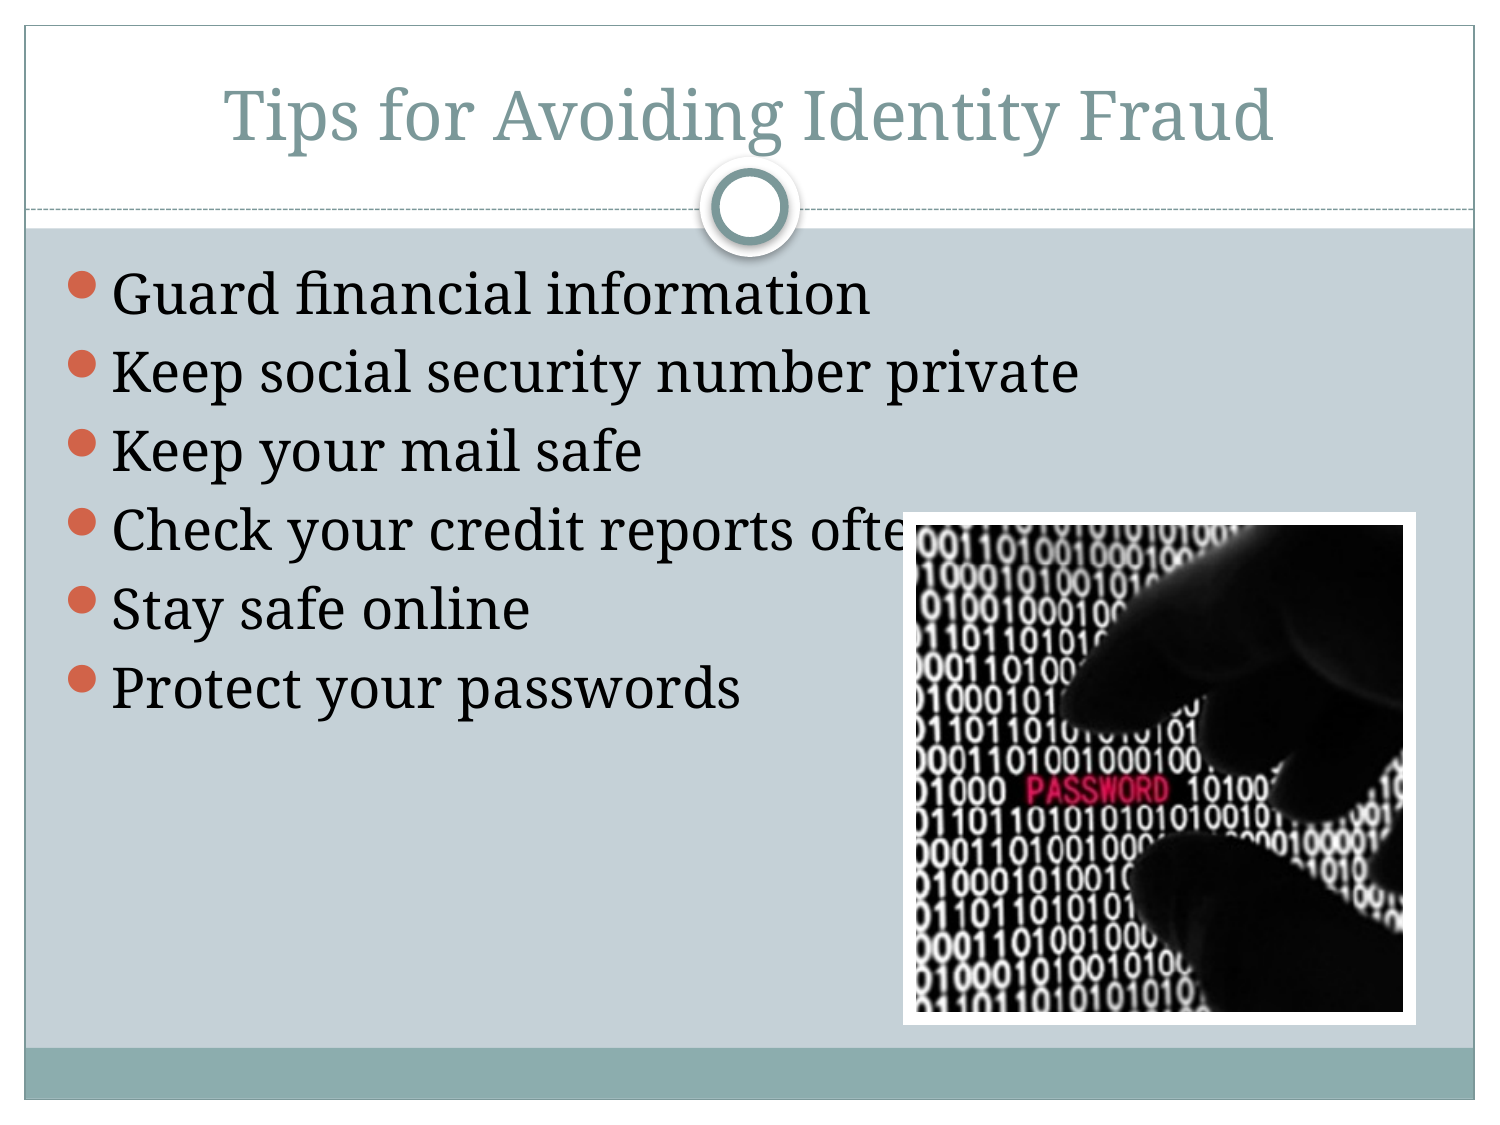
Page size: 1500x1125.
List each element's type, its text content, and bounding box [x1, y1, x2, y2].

picture [915, 524, 1404, 1013]
list Guard financial information Keep social security number private Keep your mail safe Check your credit reports often Stay safe online Protect your passwords [49, 250, 1445, 1001]
title Tips for Avoiding Identity Fraud [49, 37, 1450, 162]
